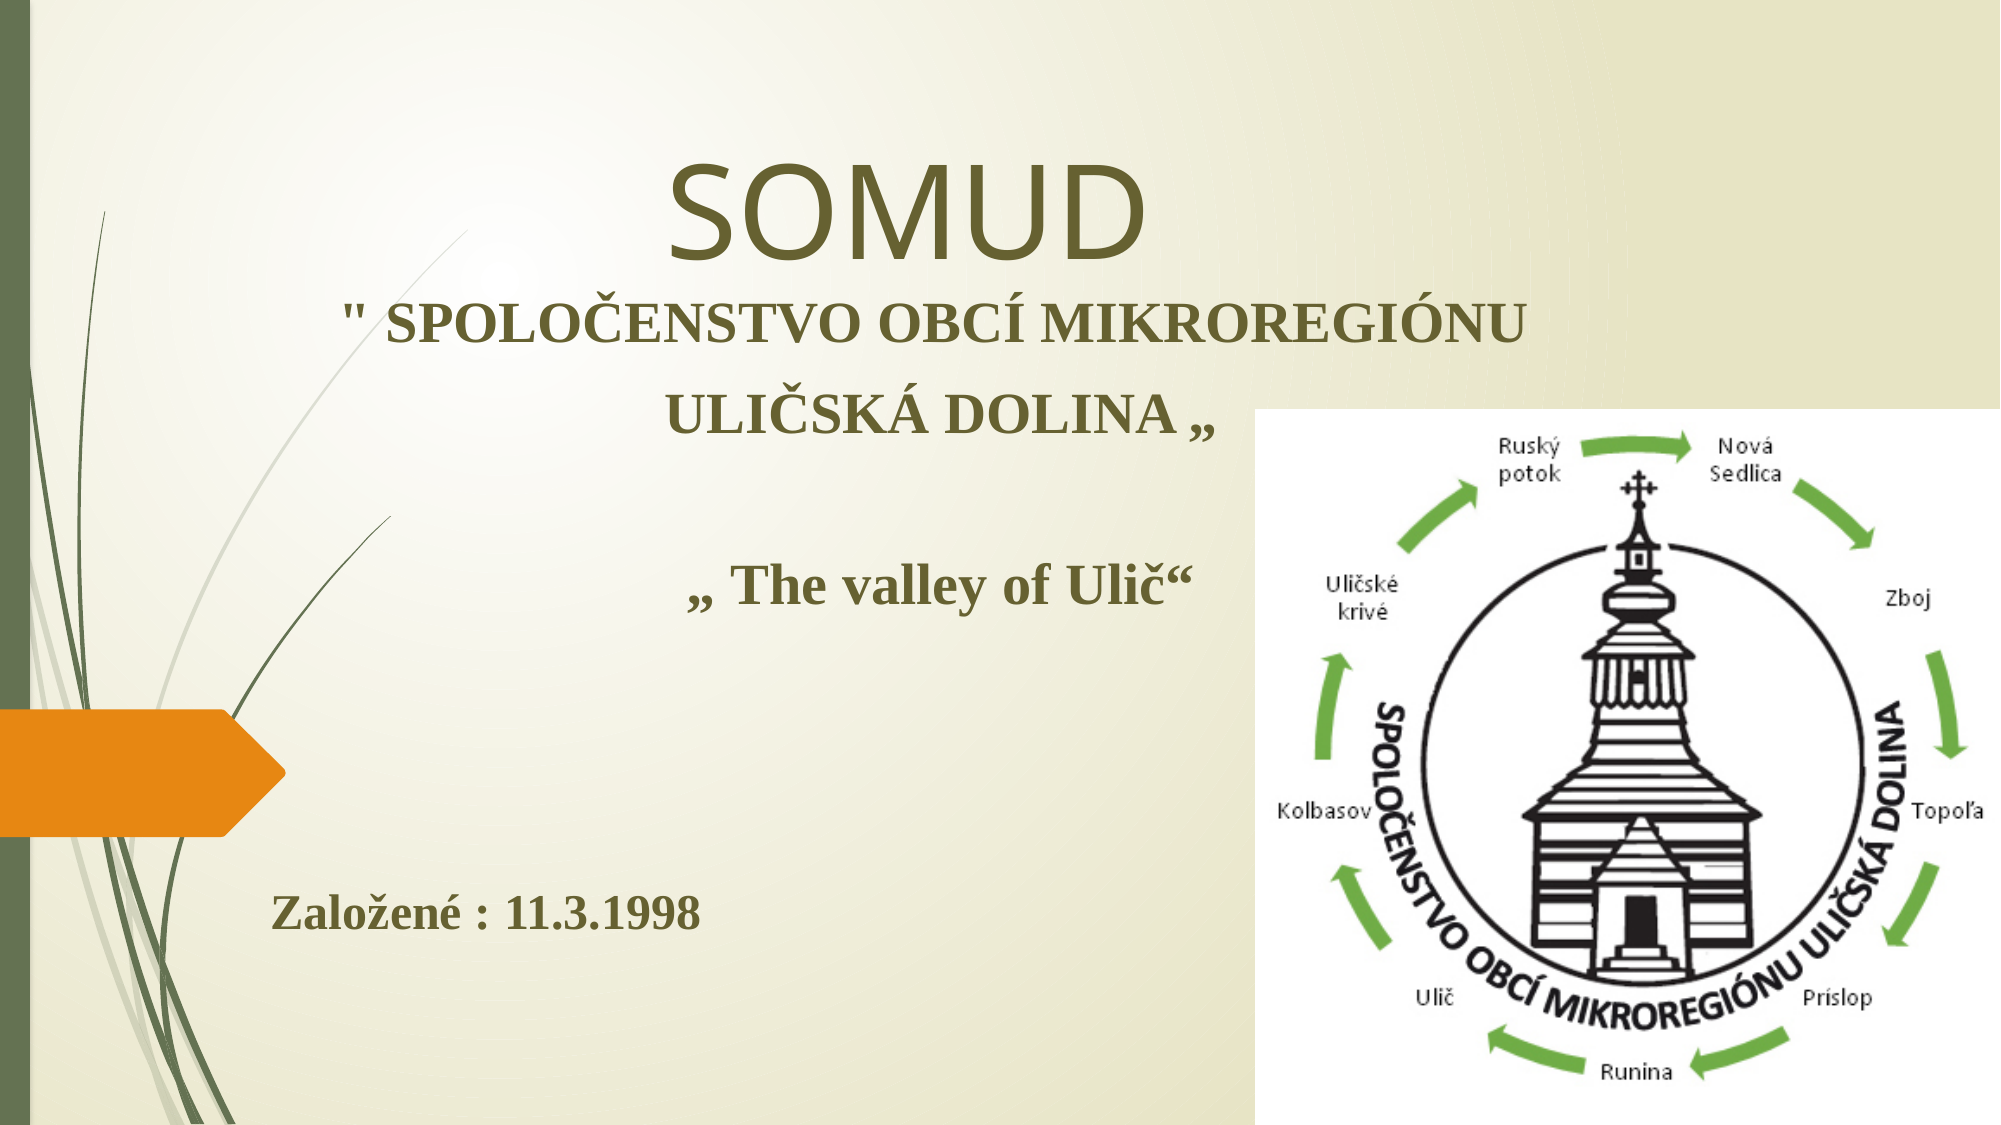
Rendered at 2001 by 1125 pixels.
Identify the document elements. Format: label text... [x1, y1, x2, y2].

title SOMUD [547, 25, 1315, 276]
subtitle " SPOLOČENSTVO OBCÍ MIKROREGIÓNU ULIČSKÁ DOLINA „ „ The valley of Ulič“ Založené : 11.3.1998 [105, 276, 1777, 1080]
picture [1255, 409, 2000, 1125]
